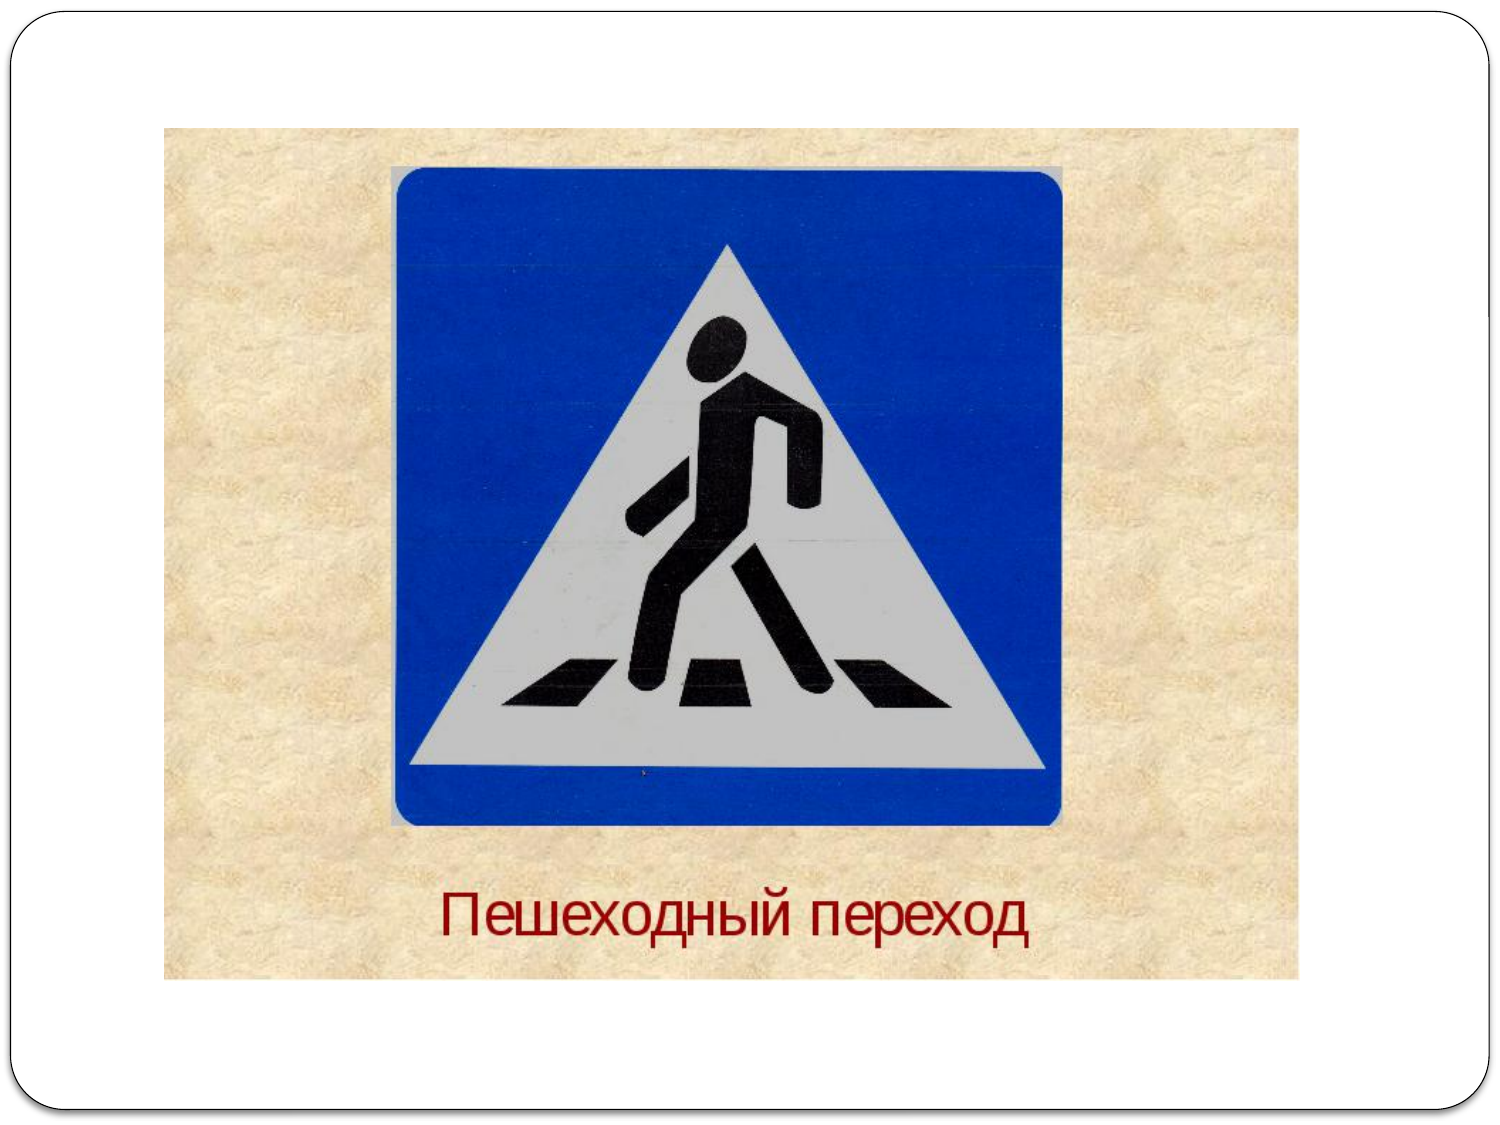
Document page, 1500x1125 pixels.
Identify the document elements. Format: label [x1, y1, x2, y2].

list [163, 128, 1300, 981]
